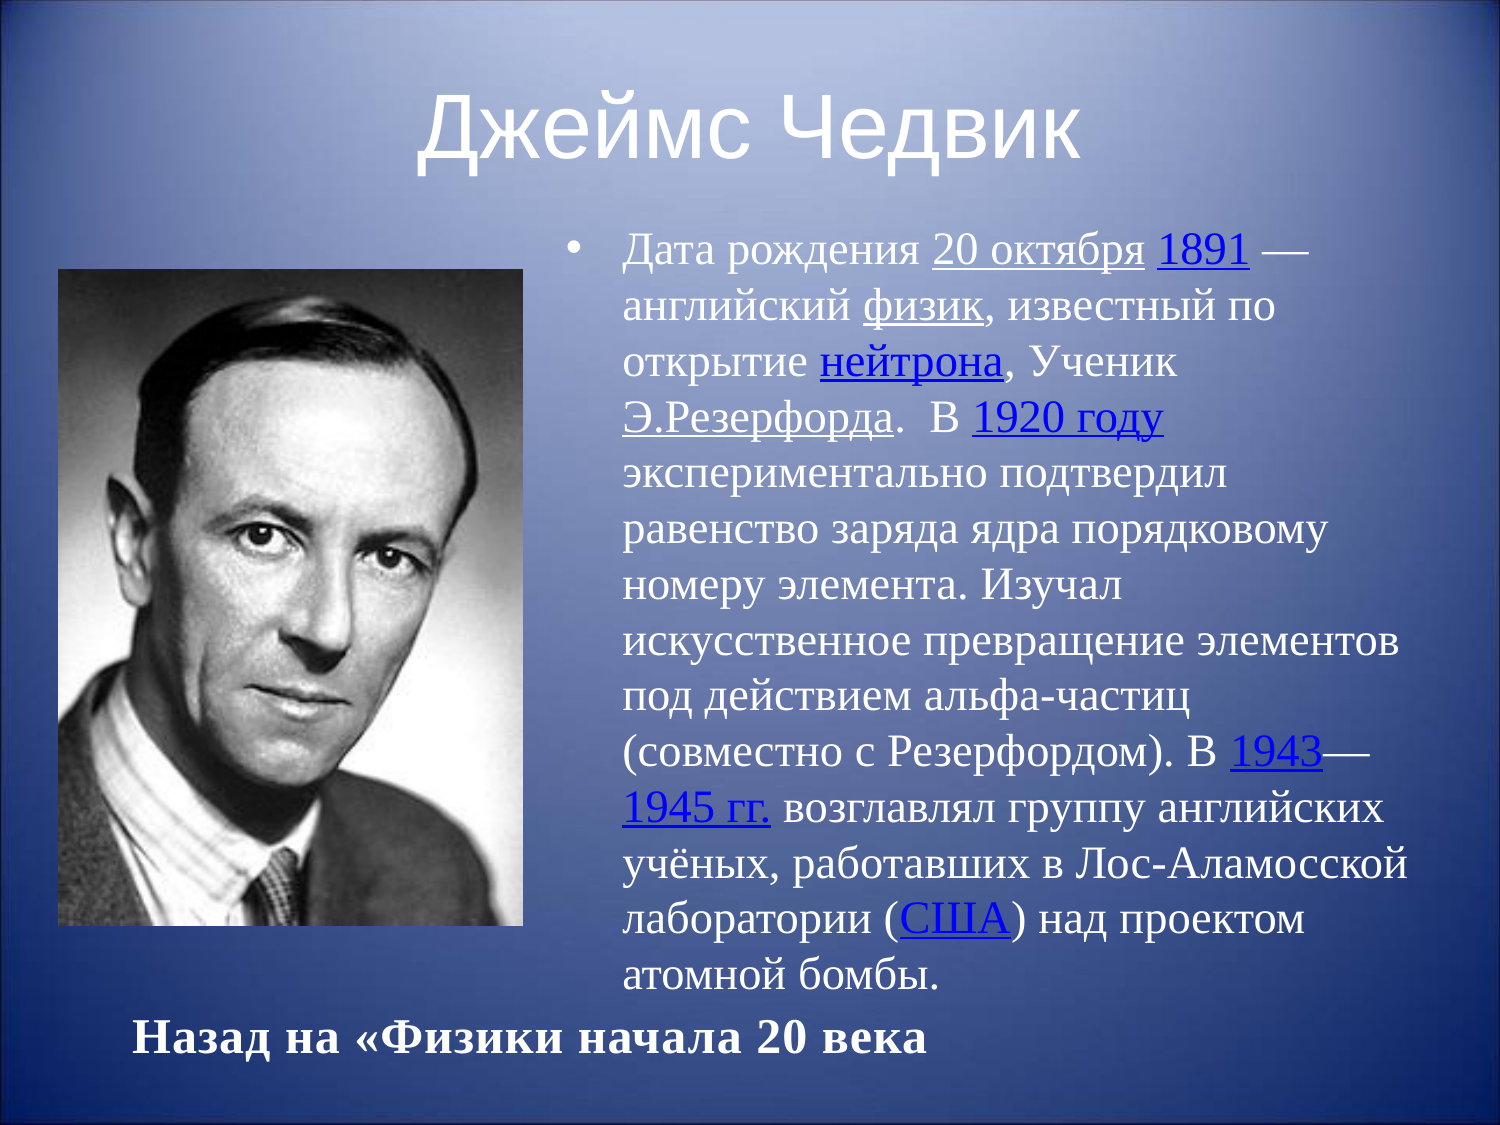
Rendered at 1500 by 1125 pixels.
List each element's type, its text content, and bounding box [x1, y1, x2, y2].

picture [0, 0, 1500, 1125]
title Джеймс Чедвик [74, 44, 1426, 200]
list Дата рождения 20 октября 1891 — английский физик, известный по открытие нейтрона, Ученик Э.Резерфорда. В 1920 году экспериментально подтвердил равенство заряда ядра порядковому номеру элемента. Изучал искусственное превращение элементов под действием альфа-частиц (совместно с Резерфордом). В 1943—1945 гг. возглавлял группу английских учёных, работавших в Лос-Аламосской лаборатории (США) над проектом атомной бомбы. [550, 210, 1426, 1020]
text_box Назад на «Физики начала 20 века [117, 996, 943, 1071]
